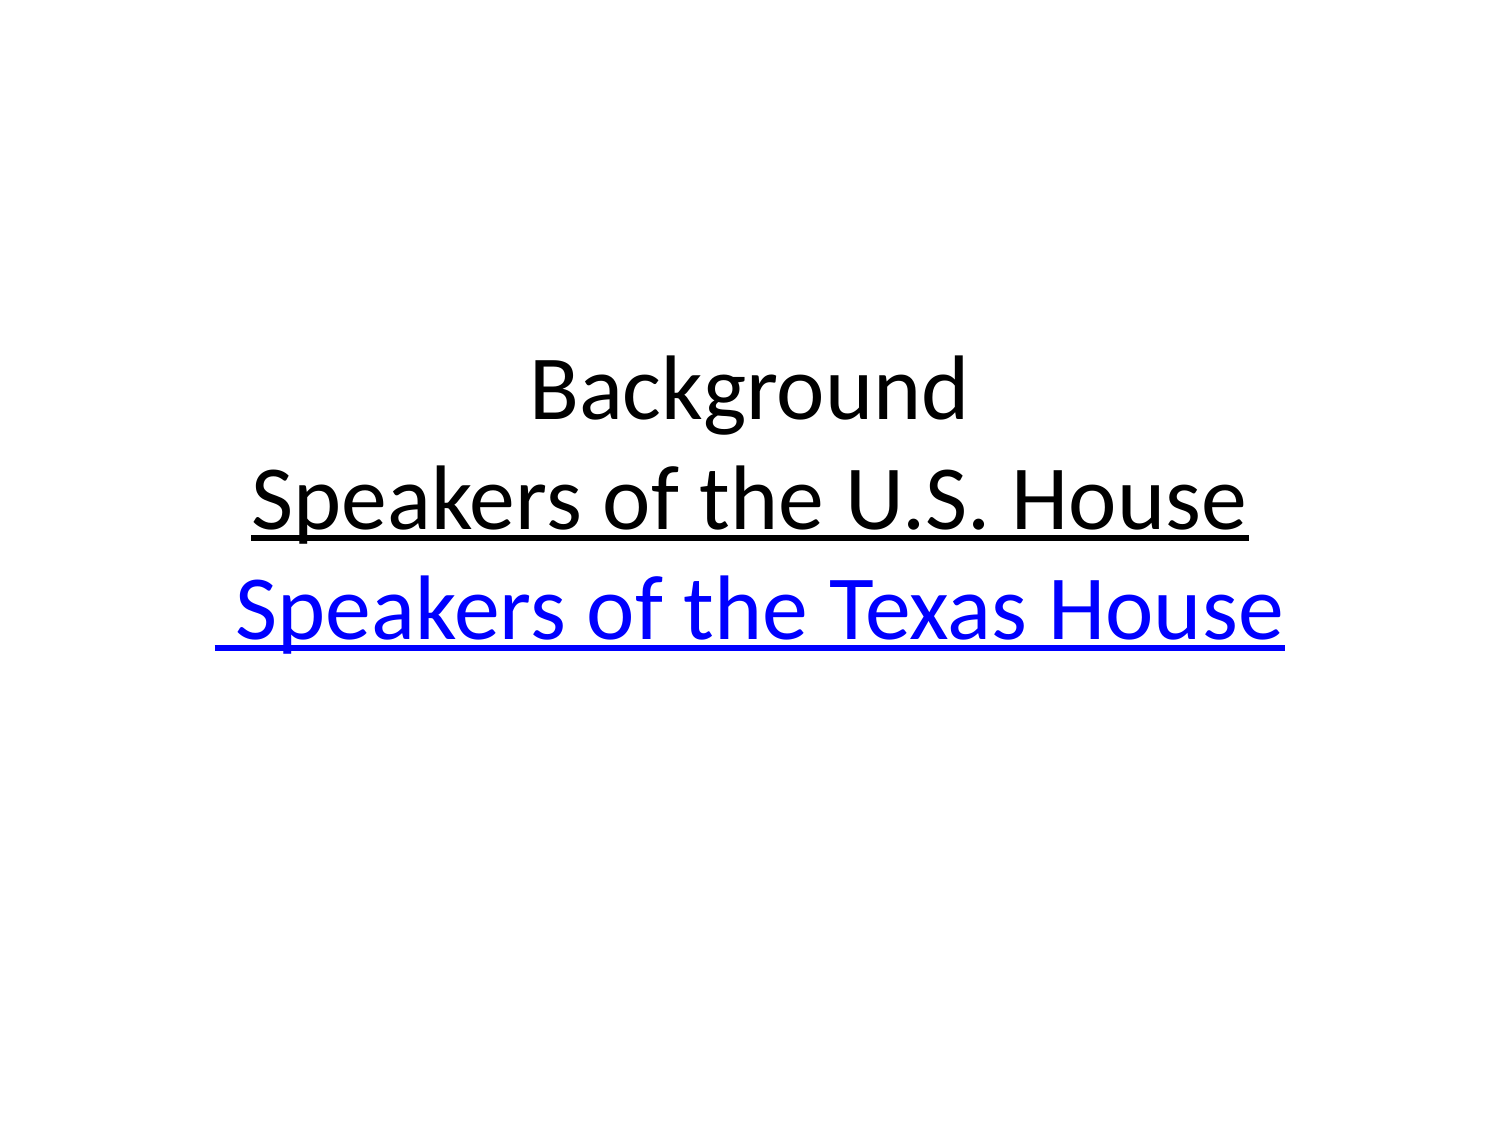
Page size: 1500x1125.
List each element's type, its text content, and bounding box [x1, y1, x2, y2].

title Background Speakers of the U.S. House Speakers of the Texas House [74, 44, 1426, 1051]
